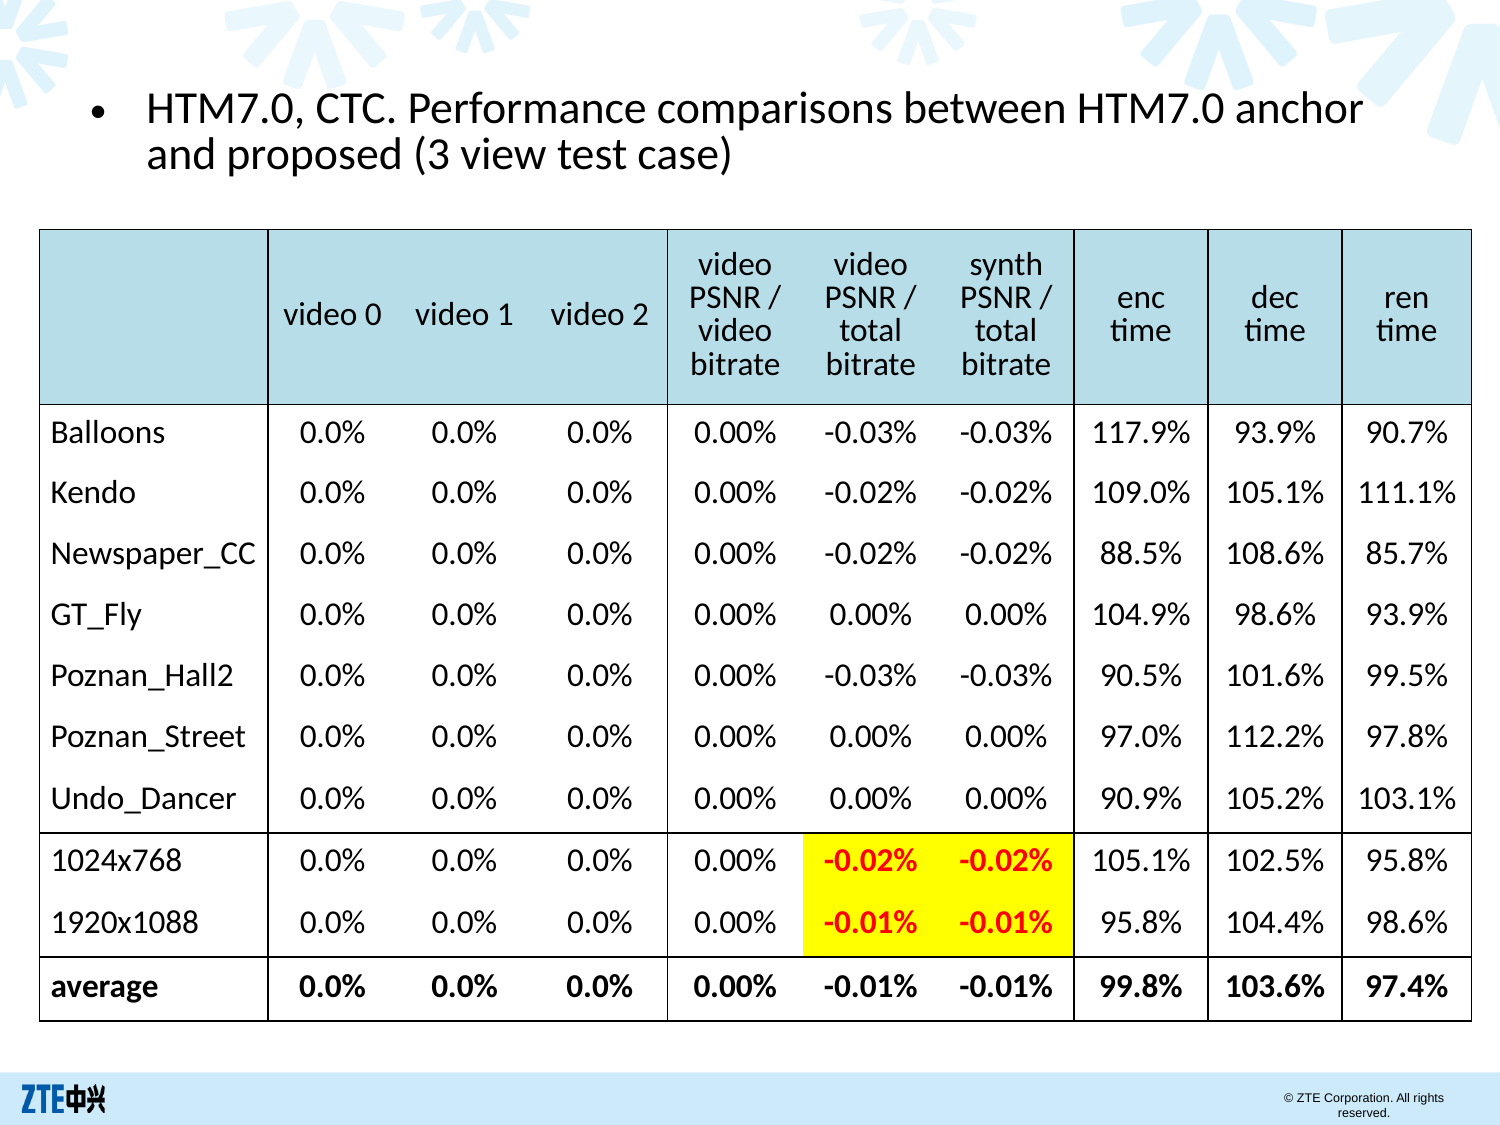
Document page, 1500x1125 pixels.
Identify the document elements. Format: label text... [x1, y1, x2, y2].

table_cell -0.02% [803, 834, 939, 894]
table_header ren time [1343, 230, 1471, 404]
table_cell 0.0% [532, 894, 667, 956]
table_cell 0.0% [269, 526, 397, 587]
table_cell 93.9% [1343, 587, 1471, 647]
table_cell 0.00% [668, 405, 803, 465]
table_cell -0.01% [939, 958, 1073, 1020]
table_cell 0.0% [532, 958, 667, 1020]
table_cell 0.00% [803, 587, 939, 647]
table_header video 0 [269, 230, 397, 404]
table_cell 103.1% [1343, 769, 1471, 832]
table_cell 101.6% [1209, 647, 1341, 708]
table_cell 117.9% [1075, 405, 1207, 465]
table_cell Balloons [40, 405, 267, 465]
table_cell 0.0% [269, 708, 397, 769]
table_cell 90.5% [1075, 647, 1207, 708]
table_cell -0.01% [939, 894, 1073, 956]
table_cell Poznan_Street [40, 708, 267, 769]
table_cell 0.0% [397, 769, 532, 832]
table_cell 95.8% [1075, 894, 1207, 956]
table_cell 0.00% [668, 894, 803, 956]
table_cell 0.0% [532, 769, 667, 832]
table_cell 102.5% [1209, 834, 1341, 894]
table_cell -0.03% [803, 647, 939, 708]
table_cell 0.0% [532, 587, 667, 647]
table_cell 0.0% [532, 647, 667, 708]
table_cell 0.00% [939, 769, 1073, 832]
table_cell 90.7% [1343, 405, 1471, 465]
table_cell 0.0% [397, 708, 532, 769]
table_cell 0.00% [668, 834, 803, 894]
table_cell 103.6% [1209, 958, 1341, 1020]
table_cell 85.7% [1343, 526, 1471, 587]
table_cell GT_Fly [40, 587, 267, 647]
table_header dec time [1209, 230, 1341, 404]
table_cell 0.0% [269, 647, 397, 708]
table_cell 0.00% [803, 769, 939, 832]
table_cell 0.00% [668, 526, 803, 587]
table_cell 99.8% [1075, 958, 1207, 1020]
table_cell 0.0% [532, 465, 667, 526]
table_cell 0.0% [532, 405, 667, 465]
table_cell Newspaper_CC [40, 526, 267, 587]
table_cell Undo_Dancer [40, 769, 267, 832]
table_cell 98.6% [1343, 894, 1471, 956]
table_cell 0.0% [269, 769, 397, 832]
table_cell -0.02% [939, 526, 1073, 587]
table_cell 0.00% [803, 708, 939, 769]
picture [0, 0, 1500, 1125]
table_cell 97.4% [1343, 958, 1471, 1020]
table_cell 104.9% [1075, 587, 1207, 647]
table_cell -0.01% [803, 958, 939, 1020]
table_cell 0.0% [269, 834, 397, 894]
table_cell 108.6% [1209, 526, 1341, 587]
table_cell 111.1% [1343, 465, 1471, 526]
list HTM7.0, CTC. Performance comparisons between HTM7.0 anchor and proposed (3 view test case) [75, 81, 1425, 229]
table_cell -0.03% [803, 405, 939, 465]
table_header enc time [1075, 230, 1207, 404]
table_cell 0.0% [269, 465, 397, 526]
table_cell 0.0% [397, 405, 532, 465]
table_cell 0.0% [532, 708, 667, 769]
table_cell 0.0% [397, 647, 532, 708]
table_cell 93.9% [1209, 405, 1341, 465]
table_cell 0.00% [668, 647, 803, 708]
table_header synth PSNR / total bitrate [939, 230, 1073, 404]
table_cell 0.0% [397, 958, 532, 1020]
table_cell 105.1% [1075, 834, 1207, 894]
table_cell 0.00% [939, 708, 1073, 769]
table_cell 0.00% [939, 587, 1073, 647]
table_cell 0.00% [668, 958, 803, 1020]
table_header video 2 [532, 230, 667, 404]
table_cell 0.0% [532, 834, 667, 894]
table_cell -0.02% [939, 834, 1073, 894]
table_cell 97.8% [1343, 708, 1471, 769]
table_cell 112.2% [1209, 708, 1341, 769]
table_cell 1024x768 [40, 834, 267, 894]
table_cell 88.5% [1075, 526, 1207, 587]
table_cell 0.0% [397, 465, 532, 526]
table_cell 0.0% [269, 405, 397, 465]
table_cell -0.02% [803, 526, 939, 587]
table_cell -0.02% [939, 465, 1073, 526]
table_cell -0.01% [803, 894, 939, 956]
table_cell 0.0% [397, 587, 532, 647]
table_header video 1 [397, 230, 532, 404]
table_cell 105.1% [1209, 465, 1341, 526]
table_cell 1920x1088 [40, 894, 267, 956]
table_cell 0.0% [397, 894, 532, 956]
table_cell 109.0% [1075, 465, 1207, 526]
table_cell 95.8% [1343, 834, 1471, 894]
table_cell 0.0% [532, 526, 667, 587]
table_cell Poznan_Hall2 [40, 647, 267, 708]
table_cell 90.9% [1075, 769, 1207, 832]
table_cell 0.00% [668, 587, 803, 647]
table_cell 0.0% [397, 526, 532, 587]
table_cell 0.00% [668, 465, 803, 526]
table_cell 105.2% [1209, 769, 1341, 832]
table_cell Kendo [40, 465, 267, 526]
table_cell average [40, 958, 267, 1020]
table_cell 97.0% [1075, 708, 1207, 769]
table_cell 0.0% [397, 834, 532, 894]
table_cell 0.0% [269, 587, 397, 647]
table_cell 0.00% [668, 708, 803, 769]
table_cell 0.0% [269, 958, 397, 1020]
table_header video PSNR / video bitrate [668, 230, 803, 404]
table_cell 0.00% [668, 769, 803, 832]
table_cell 98.6% [1209, 587, 1341, 647]
table_cell 99.5% [1343, 647, 1471, 708]
table_header [40, 230, 267, 404]
table_cell 0.0% [269, 894, 397, 956]
table_cell -0.03% [939, 647, 1073, 708]
table_header video PSNR / total bitrate [803, 230, 939, 404]
table_cell -0.02% [803, 465, 939, 526]
table_cell 104.4% [1209, 894, 1341, 956]
table_cell -0.03% [939, 405, 1073, 465]
